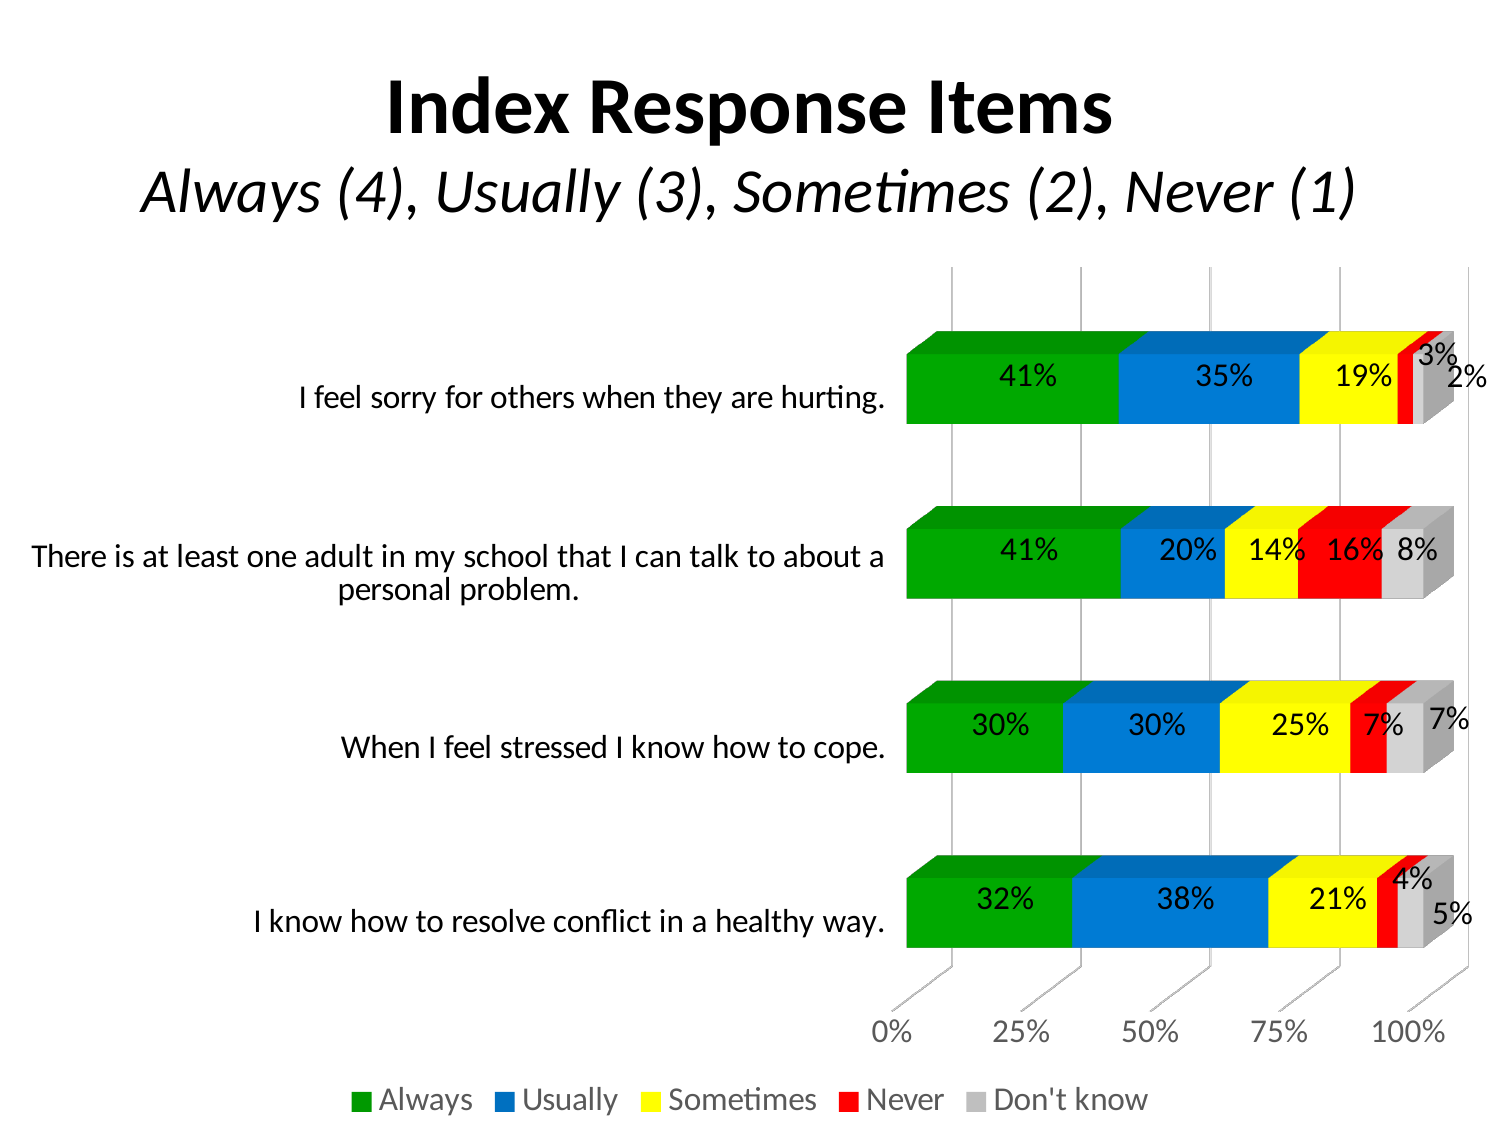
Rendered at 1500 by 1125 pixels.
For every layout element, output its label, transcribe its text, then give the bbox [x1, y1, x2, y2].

title Index Response Items Always (4), Usually (3), Sometimes (2), Never (1) [0, 45, 1500, 233]
chart [0, 249, 1500, 1125]
